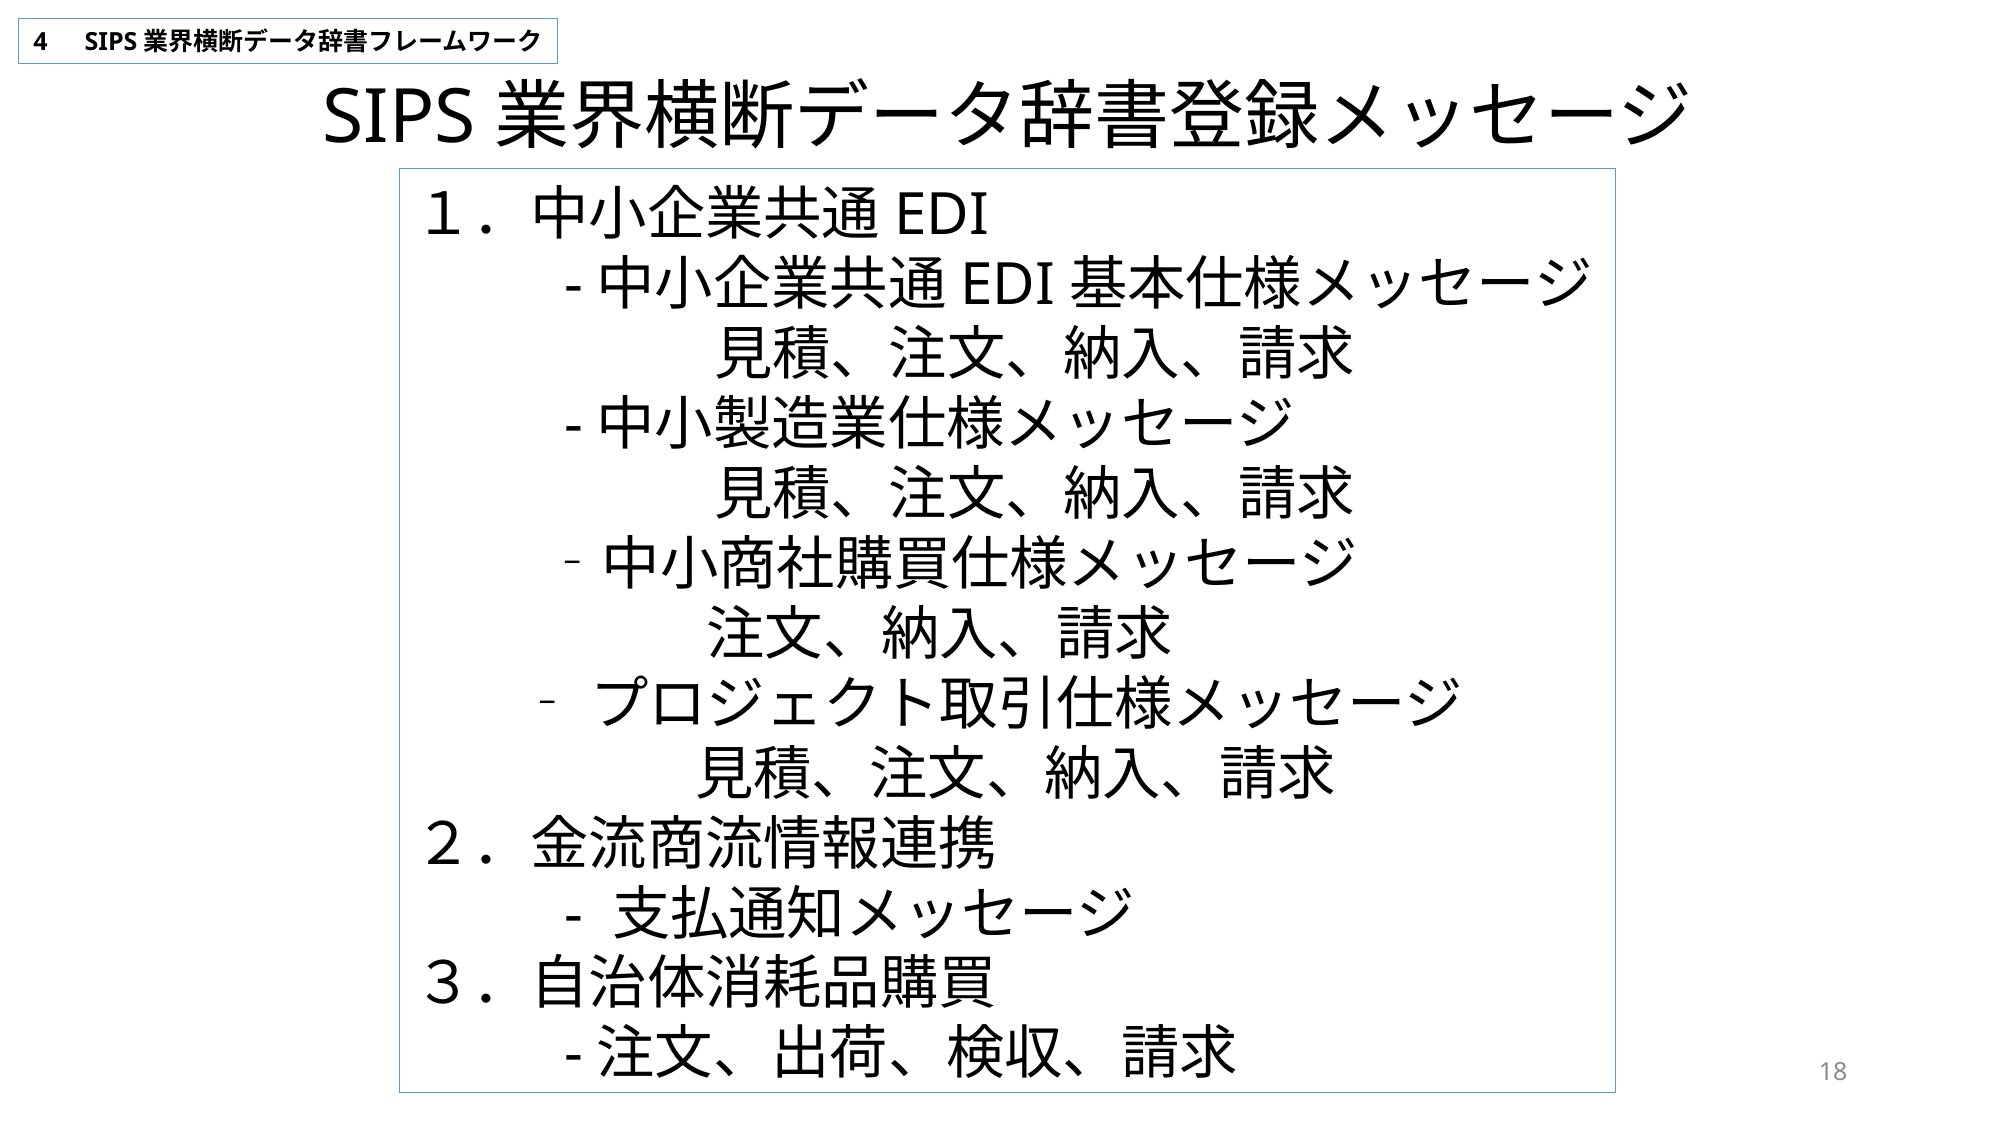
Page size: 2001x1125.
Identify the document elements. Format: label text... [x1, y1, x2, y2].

text_box 4 SIPS業界横断データ辞書フレームワーク [18, 18, 558, 64]
text_box SIPS業界横断データ辞書登録メッセージ [250, 60, 1765, 166]
slide_number 18 [1412, 1042, 1863, 1103]
text_box １．中小企業共通EDI -中小企業共通EDI基本仕様メッセージ 見積、注文、納入、請求 -中小製造業仕様メッセージ 見積、注文、納入、請求 ‐中小商社購買仕様メッセージ 注文、納入、請求 ‐プロジェクト取引仕様メッセージ 見積、注文、納入、請求 ２．金流商流情報連携 - 支払通知メッセージ ３．自治体消耗品購買 -注文、出荷、検収、請求 [399, 168, 1616, 1093]
